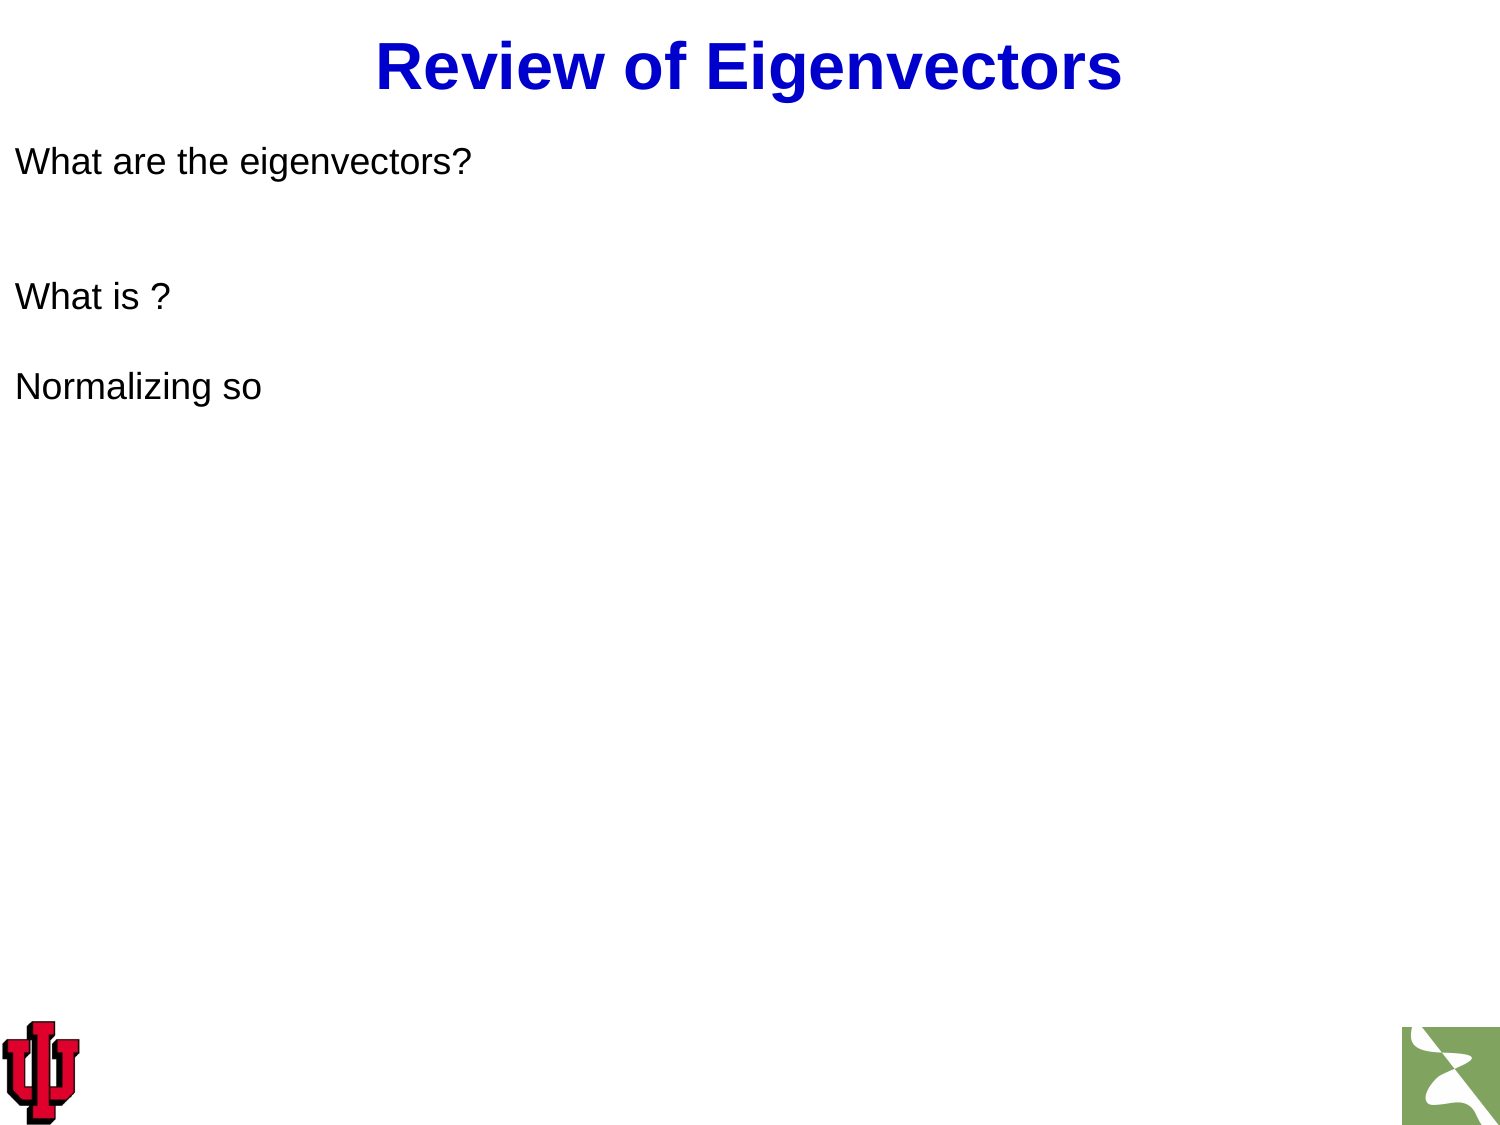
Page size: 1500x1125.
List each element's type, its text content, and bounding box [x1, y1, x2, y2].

picture [1402, 1027, 1500, 1125]
picture [0, 1020, 80, 1125]
title Review of Eigenvectors [0, 0, 1500, 125]
